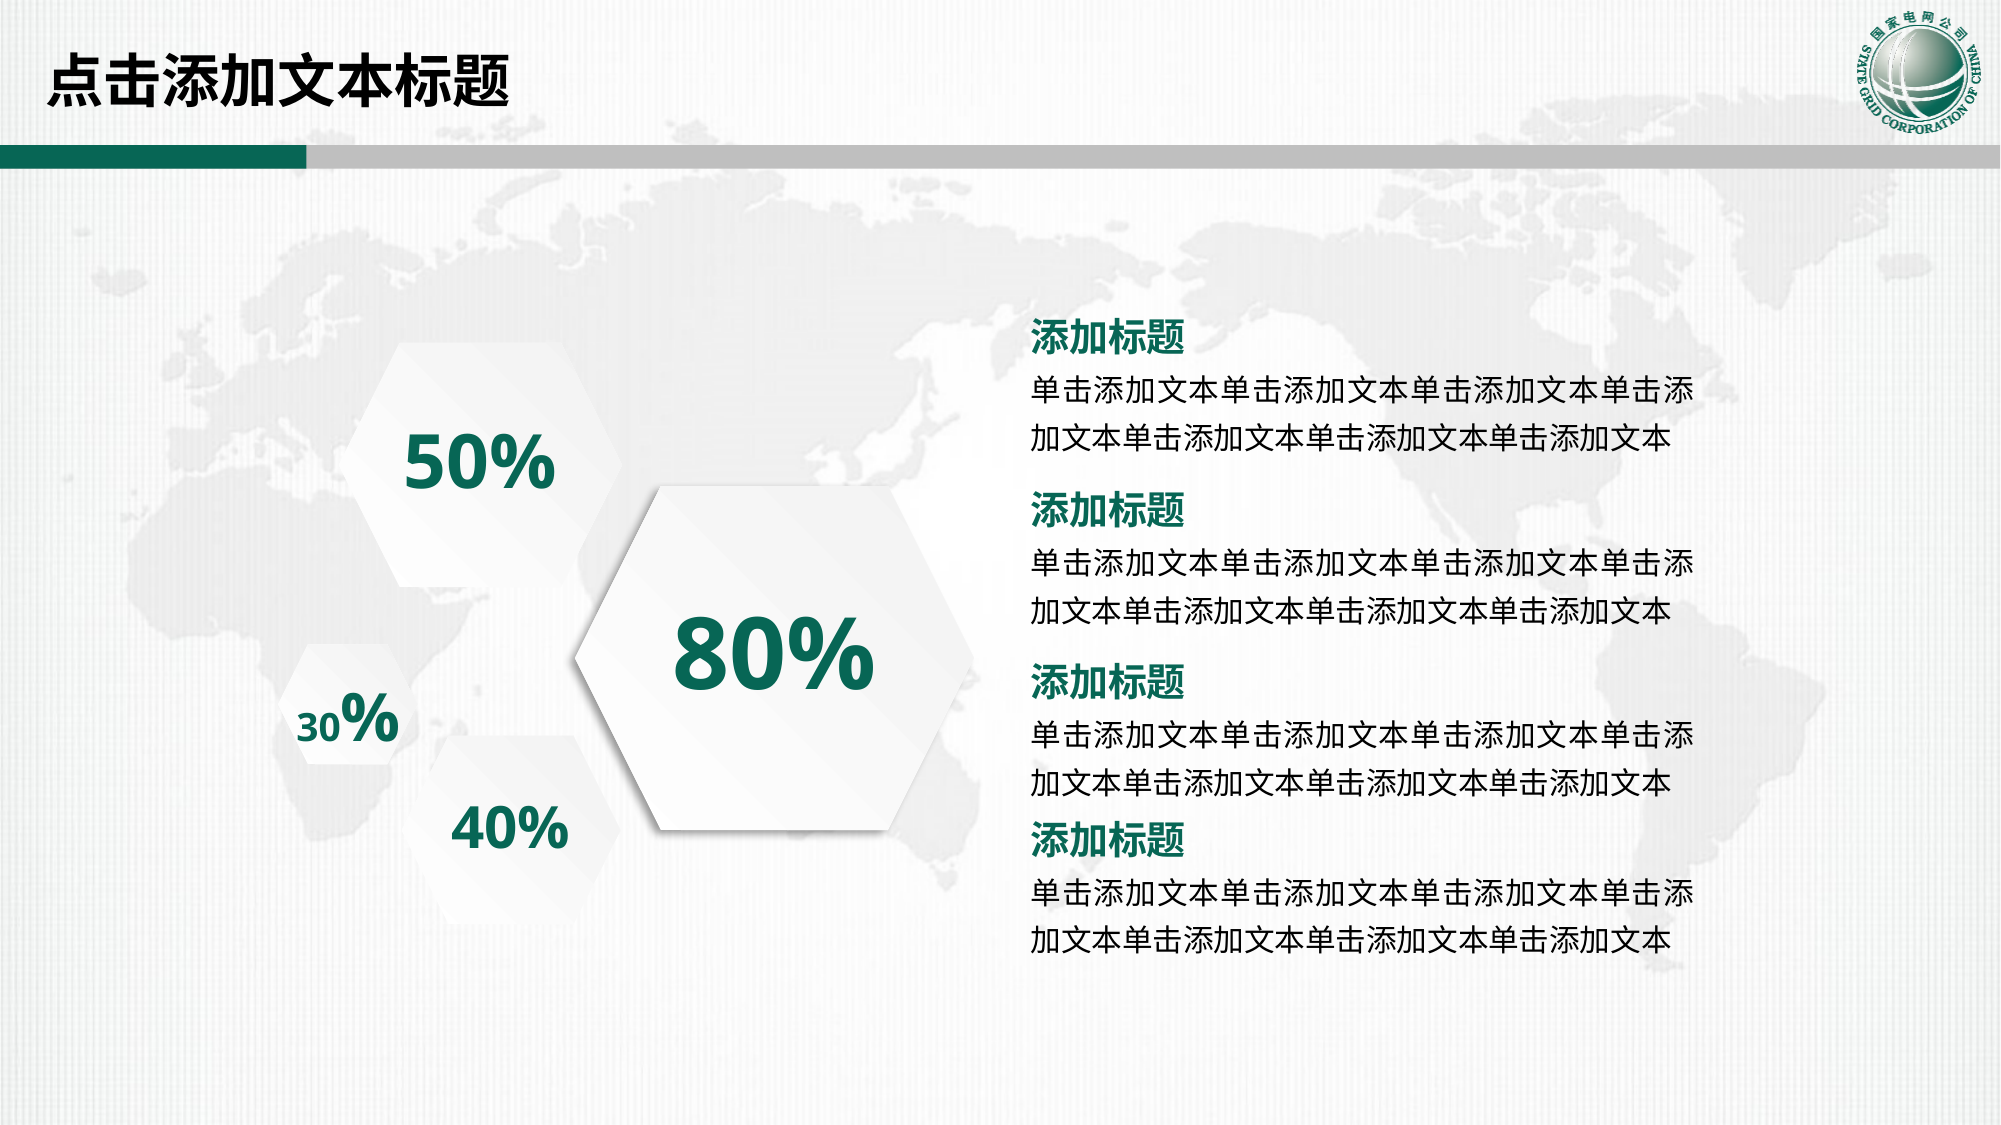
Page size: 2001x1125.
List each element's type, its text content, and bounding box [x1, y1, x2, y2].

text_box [1015, 813, 1709, 967]
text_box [401, 735, 621, 925]
picture [0, 169, 2001, 1125]
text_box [275, 644, 422, 765]
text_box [1015, 483, 1709, 638]
picture [0, 0, 2001, 145]
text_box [1015, 310, 1709, 465]
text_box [1015, 655, 1709, 810]
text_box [338, 342, 623, 588]
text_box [574, 486, 974, 831]
text_box 点击添加文本标题 [0, 37, 692, 122]
